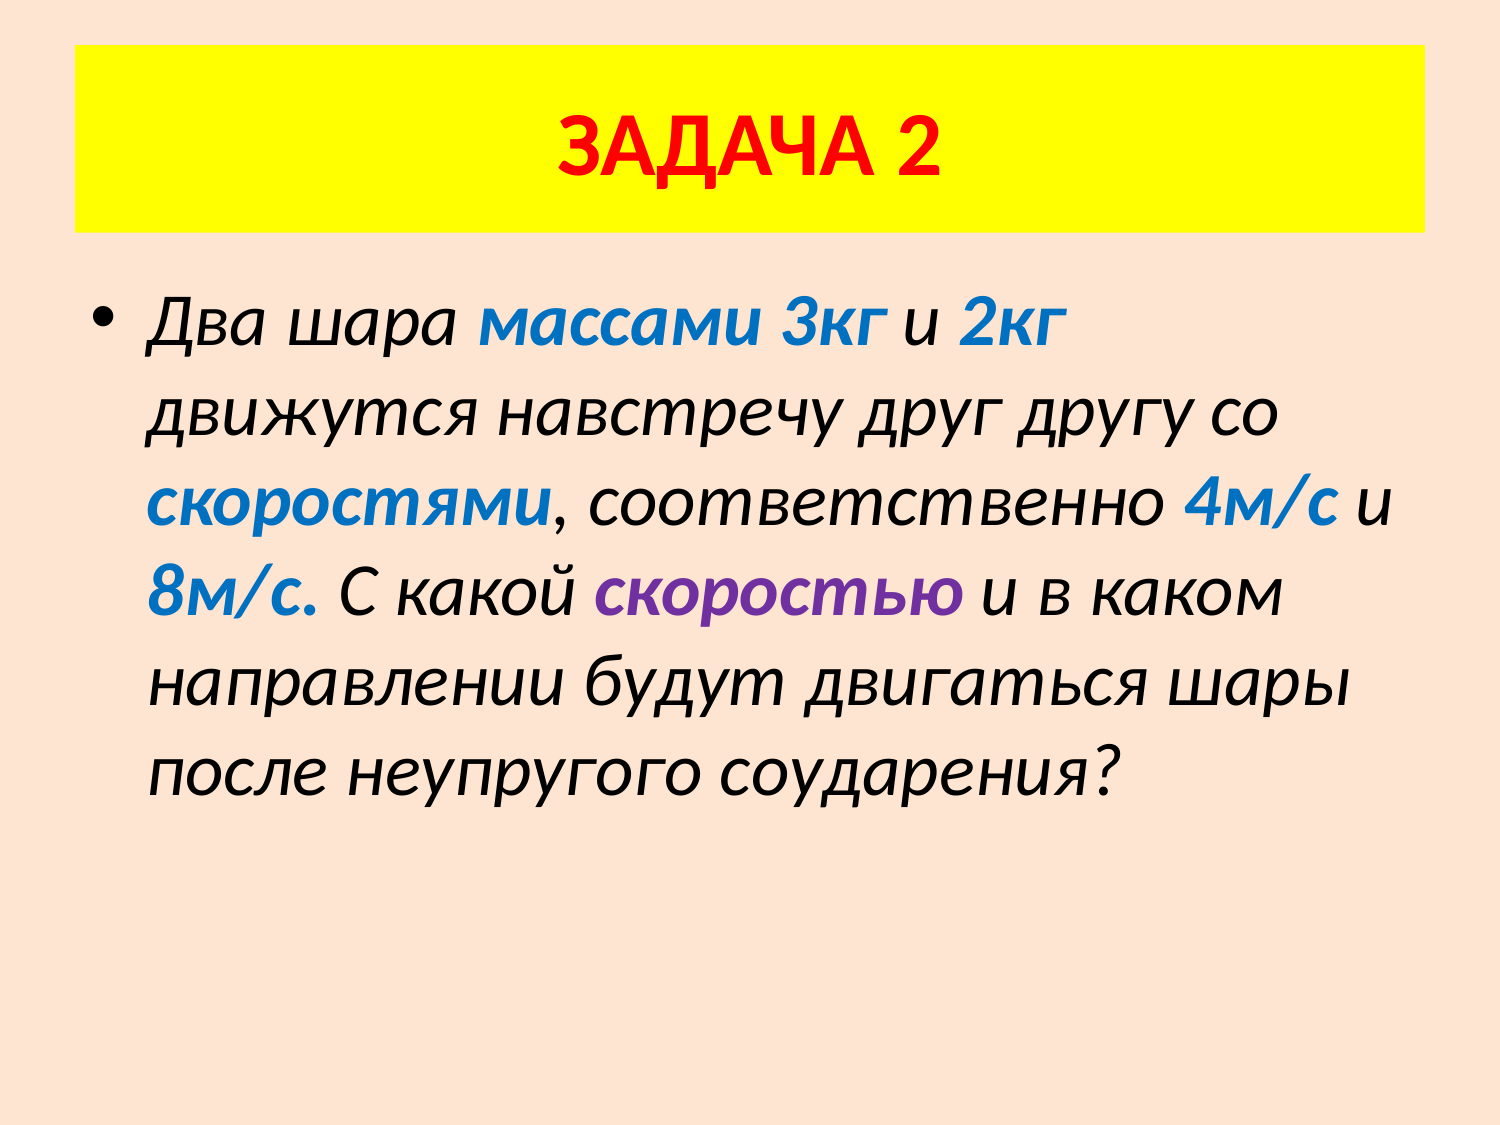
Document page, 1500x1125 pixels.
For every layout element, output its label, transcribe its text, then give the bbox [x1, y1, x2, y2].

title ЗАДАЧА 2 [75, 45, 1425, 233]
list Два шара массами 3кг и 2кг движутся навстречу друг другу со скоростями, соответственно 4м/с и 8м/с. С какой скоростью и в каком направлении будут двигаться шары после неупругого соударения? [75, 262, 1425, 1005]
